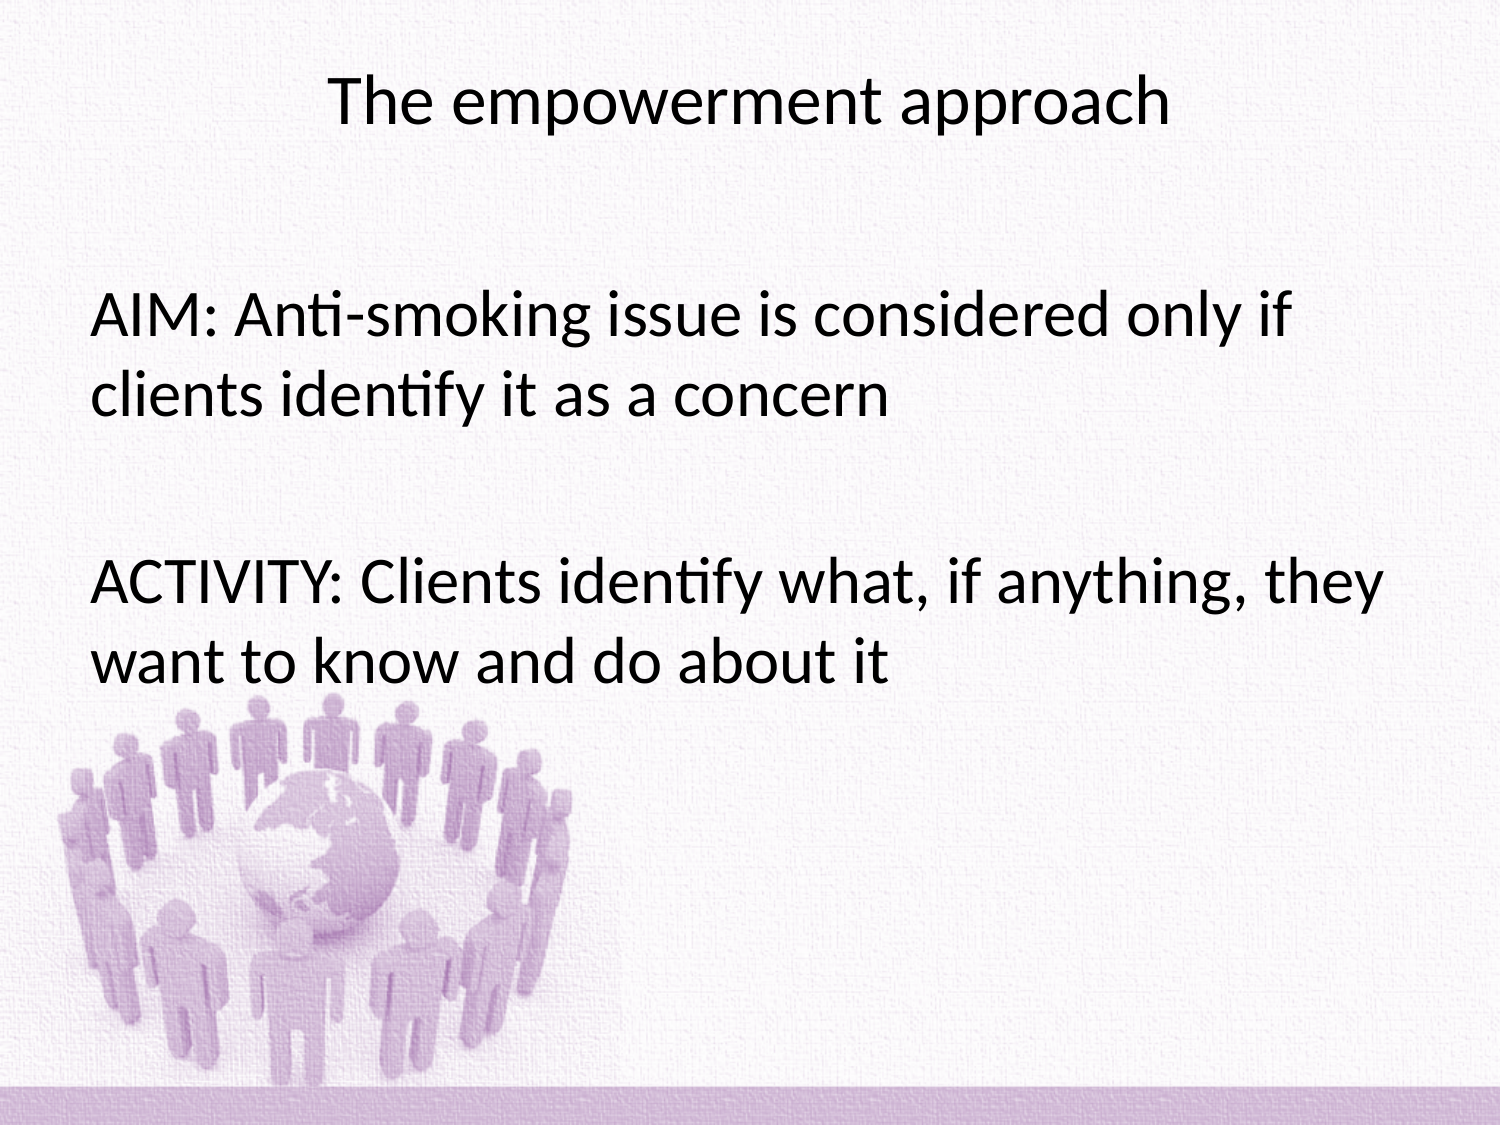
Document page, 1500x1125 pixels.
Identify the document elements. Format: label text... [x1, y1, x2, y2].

list AIM: Anti-smoking issue is considered only if clients identify it as a concern ACTIVITY: Clients identify what, if anything, they want to know and do about it [75, 262, 1425, 1005]
title The empowerment approach [75, 45, 1425, 233]
